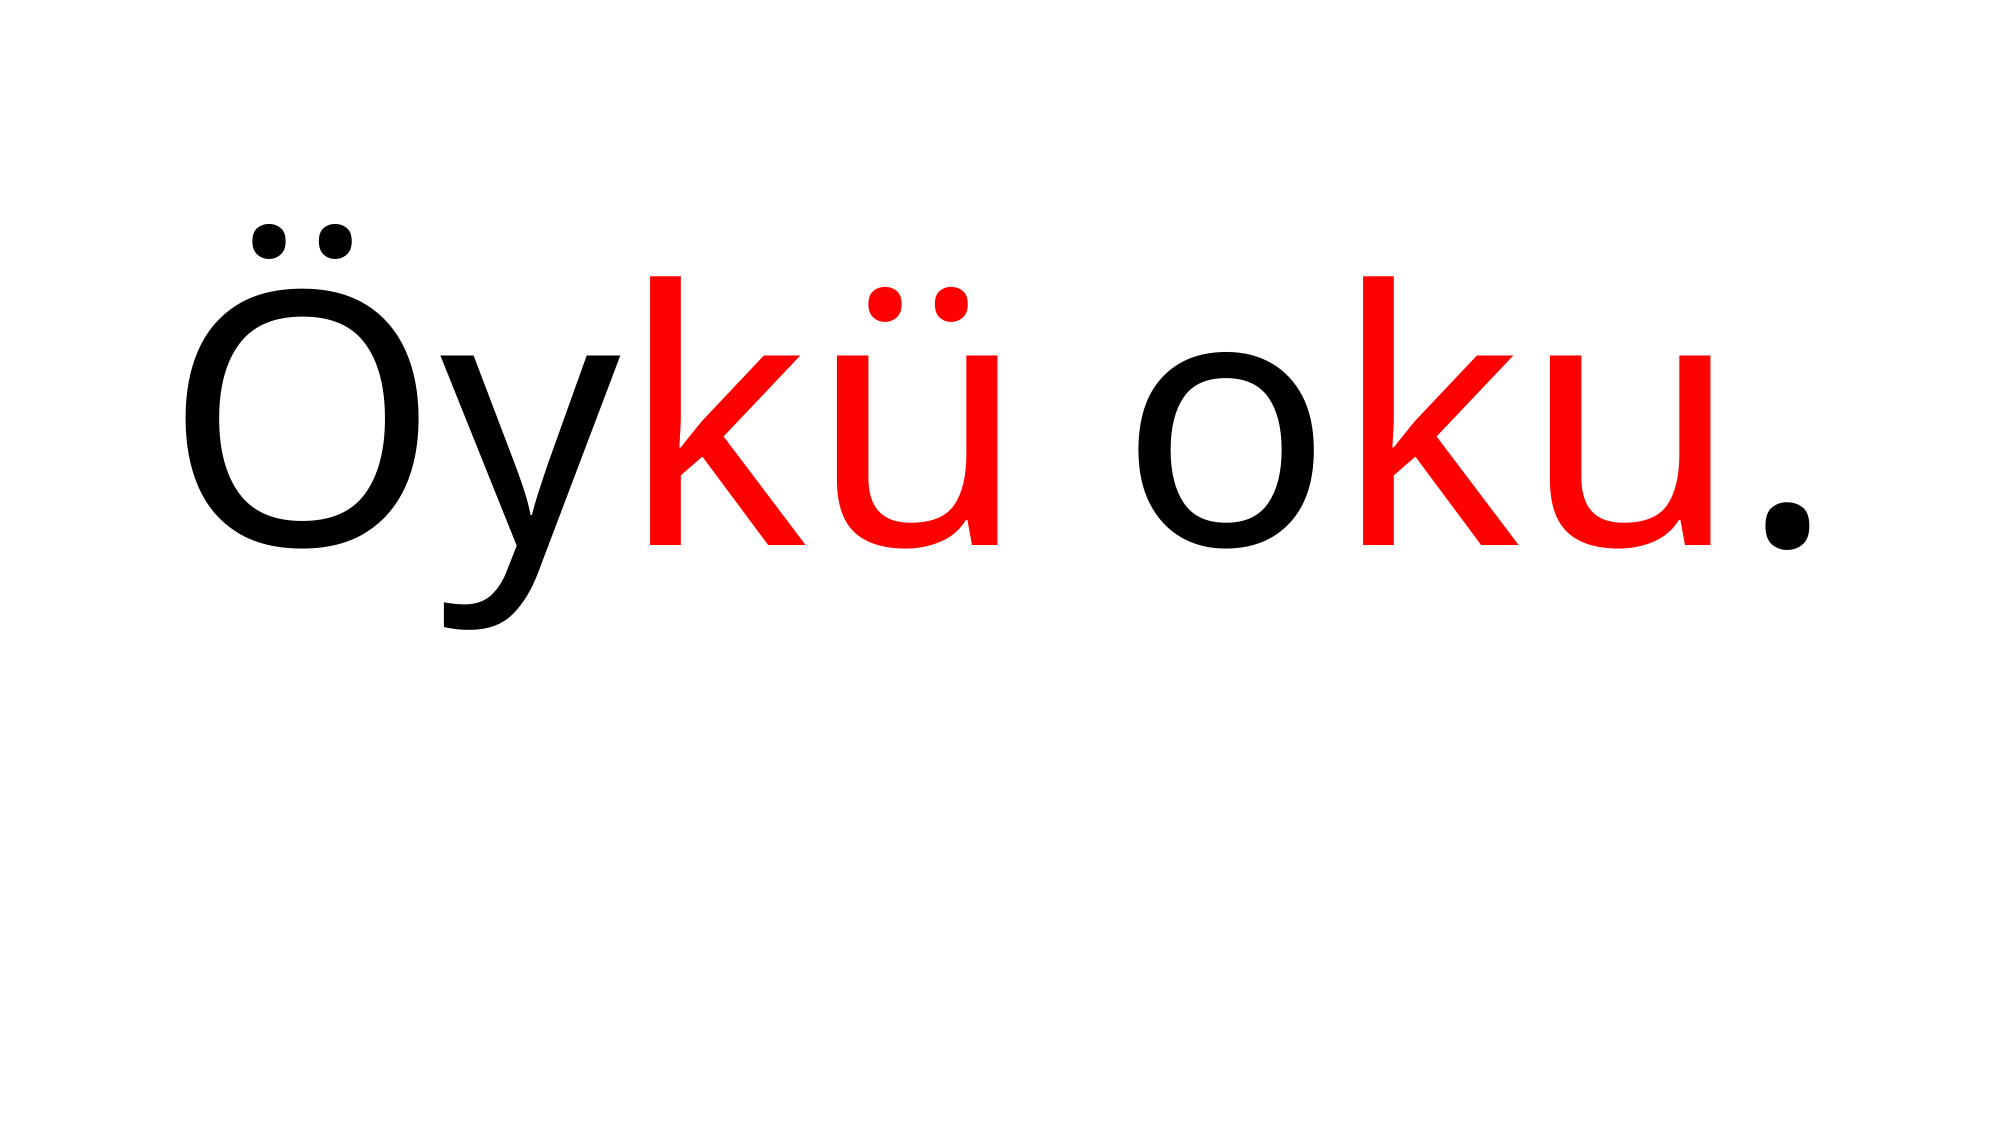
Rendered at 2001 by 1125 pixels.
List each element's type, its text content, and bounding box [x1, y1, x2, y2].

list Öykü oku. [137, 232, 1863, 1014]
